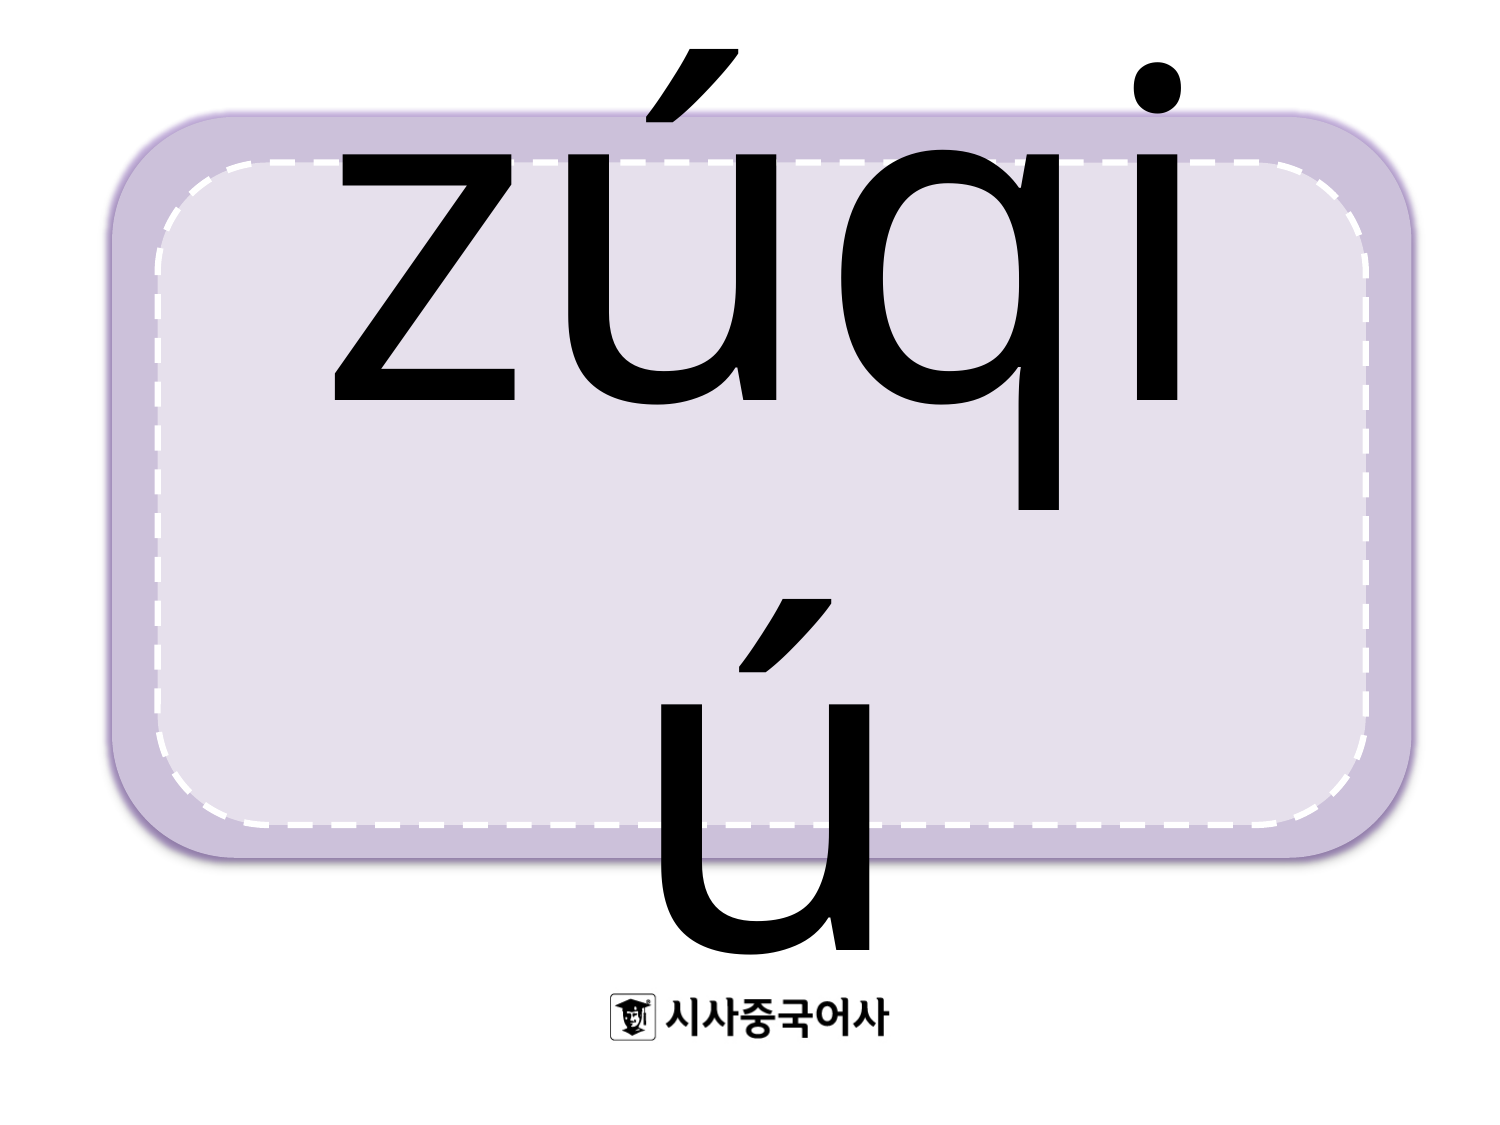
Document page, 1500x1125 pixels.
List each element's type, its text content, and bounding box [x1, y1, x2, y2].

text_box zúqiú [162, 160, 1371, 824]
picture [602, 987, 898, 1047]
